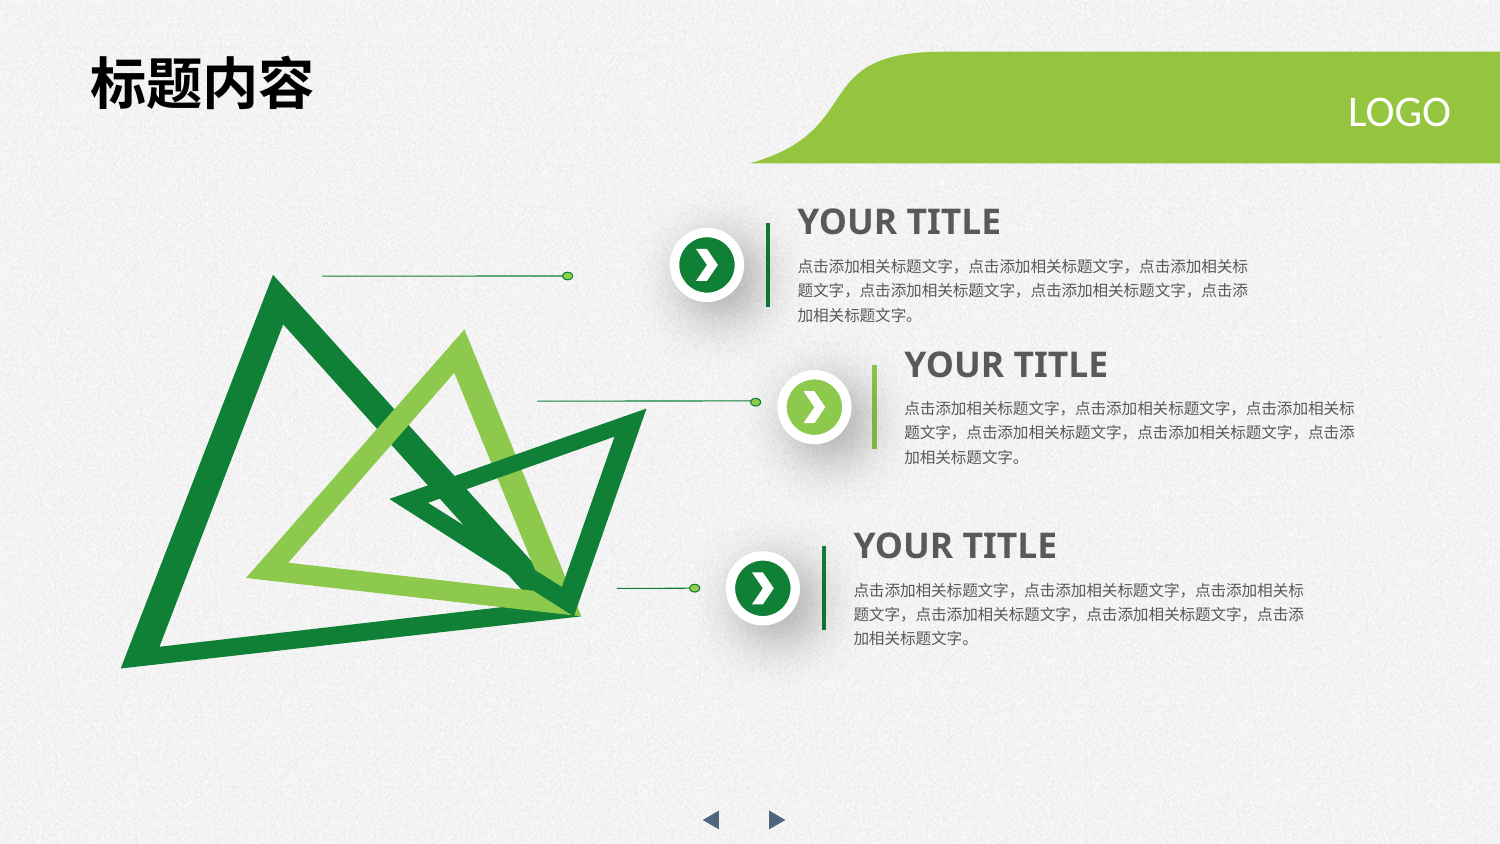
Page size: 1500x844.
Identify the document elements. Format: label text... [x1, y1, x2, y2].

text_box YOUR TITLE [889, 334, 1244, 392]
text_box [730, 555, 796, 621]
text_box 点击添加相关标题文字，点击添加相关标题文字，点击添加相关标题文字，点击添加相关标题文字，点击添加相关标题文字，点击添加相关标题文字。 [782, 244, 1277, 332]
text_box YOUR TITLE [838, 515, 1193, 573]
text_box [389, 415, 645, 617]
picture [0, 0, 1500, 844]
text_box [674, 232, 740, 298]
text_box YOUR TITLE [782, 192, 1137, 250]
text_box 点击添加相关标题文字，点击添加相关标题文字，点击添加相关标题文字，点击添加相关标题文字，点击添加相关标题文字，点击添加相关标题文字。 [838, 567, 1333, 655]
text_box [246, 329, 571, 616]
text_box [575, 607, 582, 617]
text_box LOGO [1333, 75, 1466, 143]
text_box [537, 398, 762, 407]
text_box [781, 374, 848, 440]
text_box [747, 49, 1500, 166]
text_box [120, 274, 578, 669]
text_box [321, 271, 573, 281]
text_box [616, 584, 701, 593]
text_box 点击添加相关标题文字，点击添加相关标题文字，点击添加相关标题文字，点击添加相关标题文字，点击添加相关标题文字，点击添加相关标题文字。 [889, 386, 1384, 474]
text_box 标题内容 [75, 41, 331, 124]
